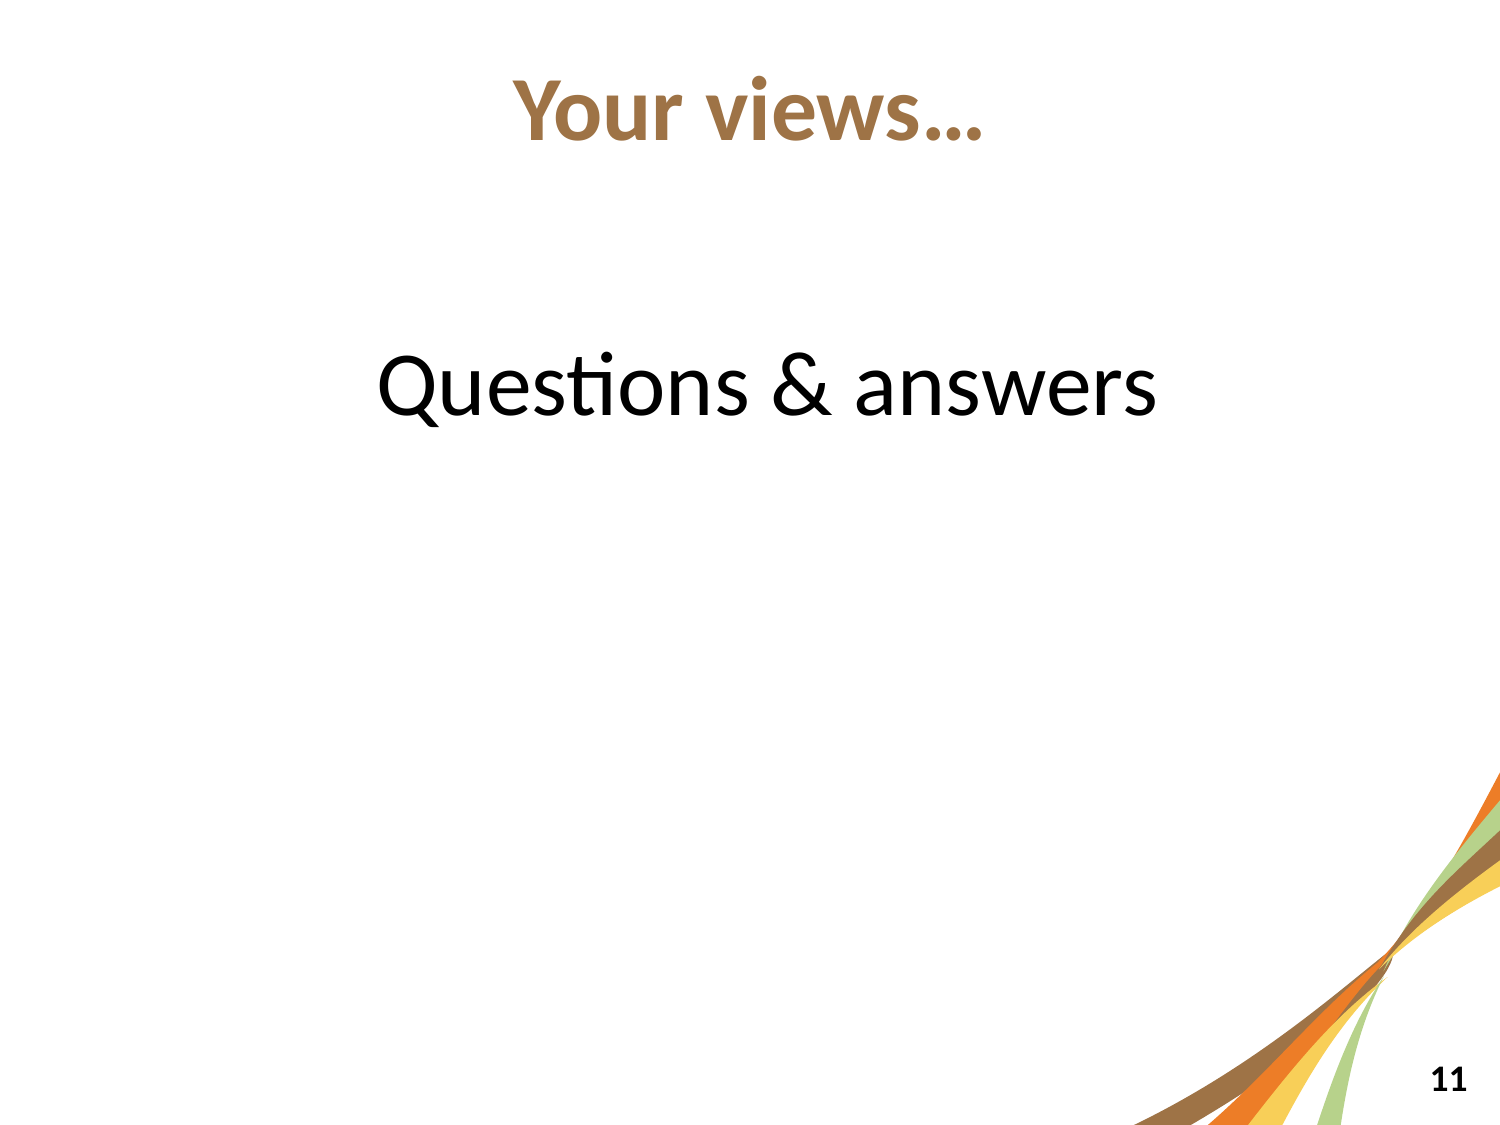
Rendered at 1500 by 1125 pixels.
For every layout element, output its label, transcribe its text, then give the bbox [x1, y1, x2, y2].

text_box Questions & answers [76, 208, 1459, 917]
text_box Your views… [0, 0, 1500, 208]
